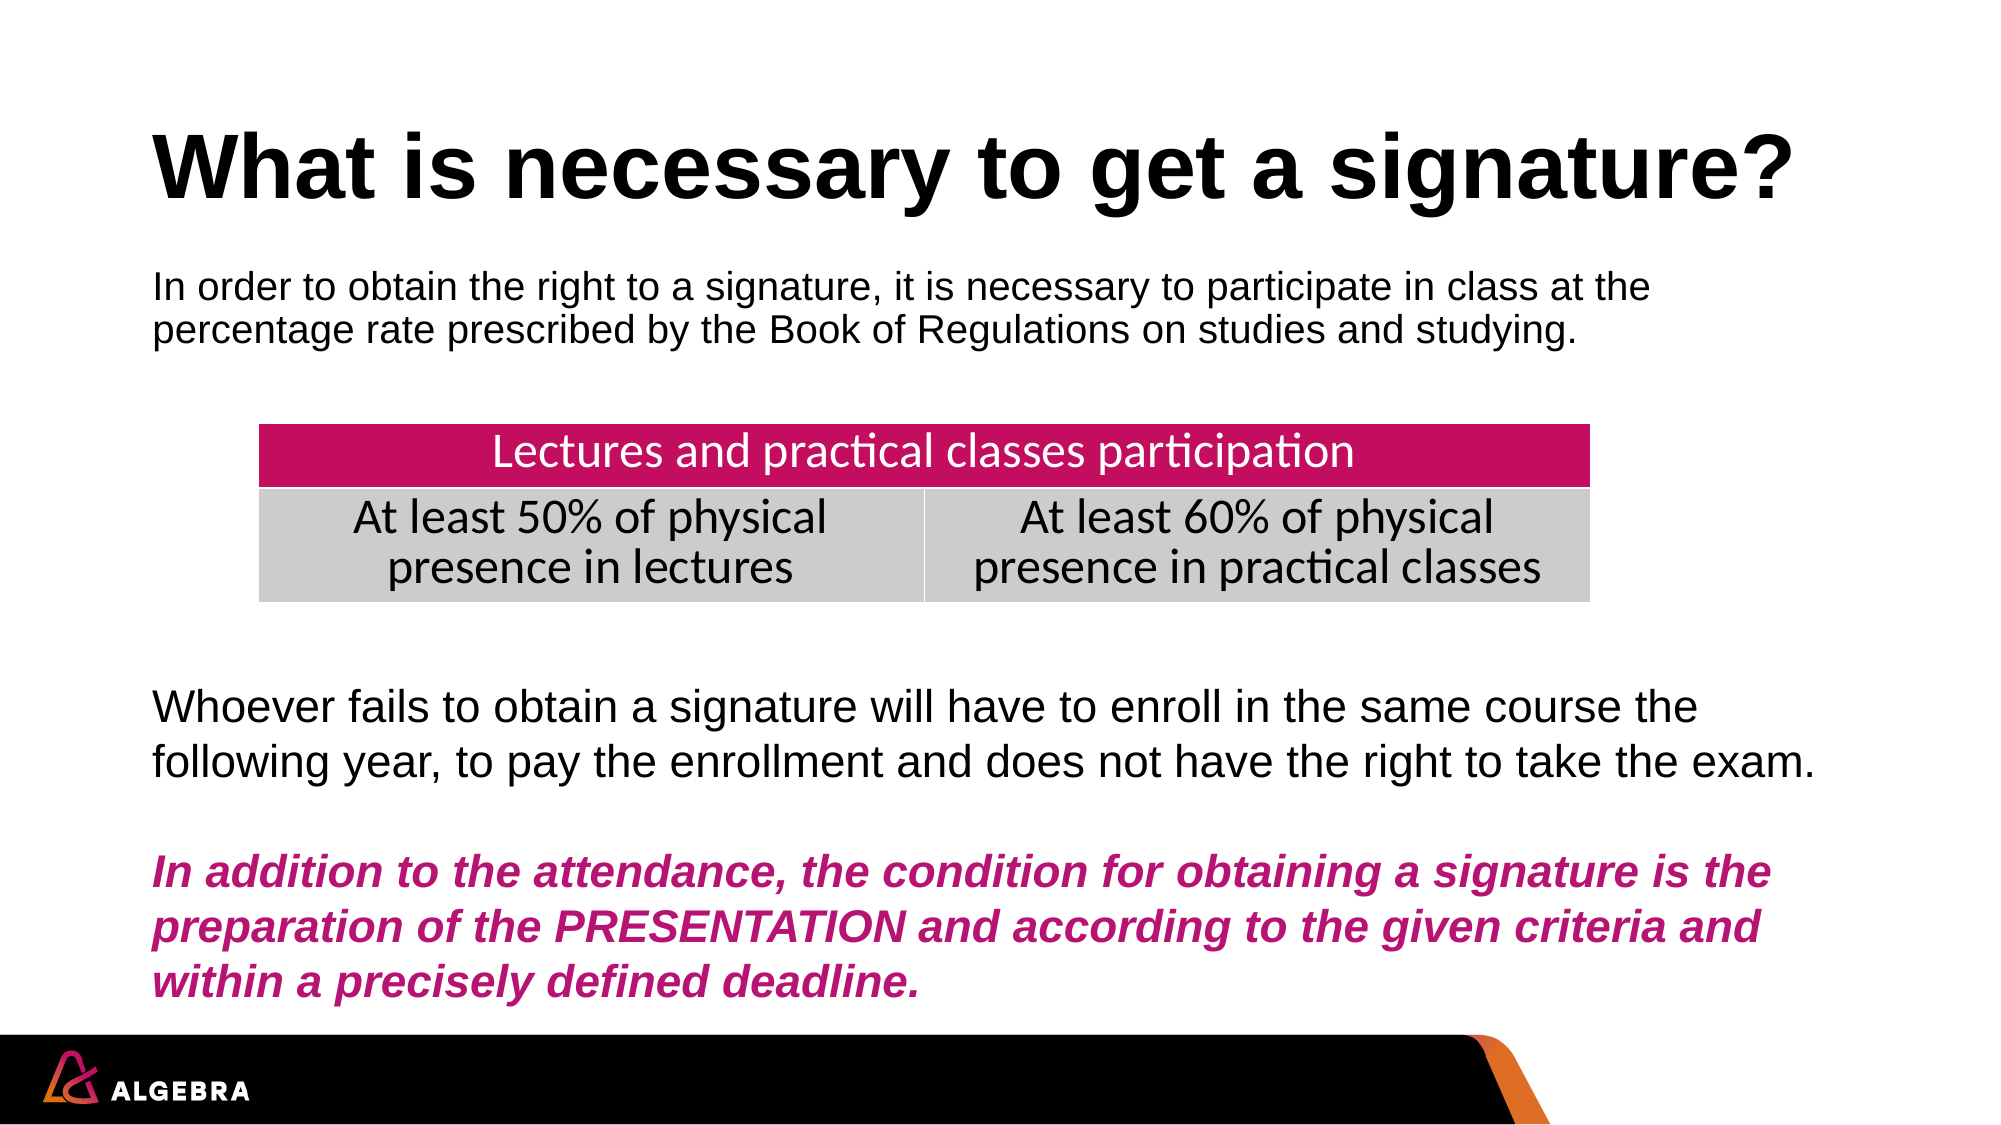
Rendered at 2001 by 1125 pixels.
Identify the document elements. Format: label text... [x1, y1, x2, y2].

title What is necessary to get a signature? [137, 59, 1863, 278]
text_box Whoever fails to obtain a signature will have to enroll in the same course the following year, to pay the enrollment and does not have the right to take the exam. In addition to the attendance, the condition for obtaining a signature is the preparation of the PRESENTATION and according to the given criteria and within a precisely defined deadline. [137, 669, 1863, 1014]
table_cell At least 60% of physical presence in practical classes [925, 489, 1590, 602]
table_cell At least 50% of physical presence in lectures [259, 489, 924, 602]
picture [0, 1034, 1733, 1125]
list In order to obtain the right to a signature, it is necessary to participate in class at the percentage rate prescribed by the Book of Regulations on studies and studying. [137, 258, 1712, 399]
table_header Lectures and practical classes participation [259, 424, 1590, 487]
